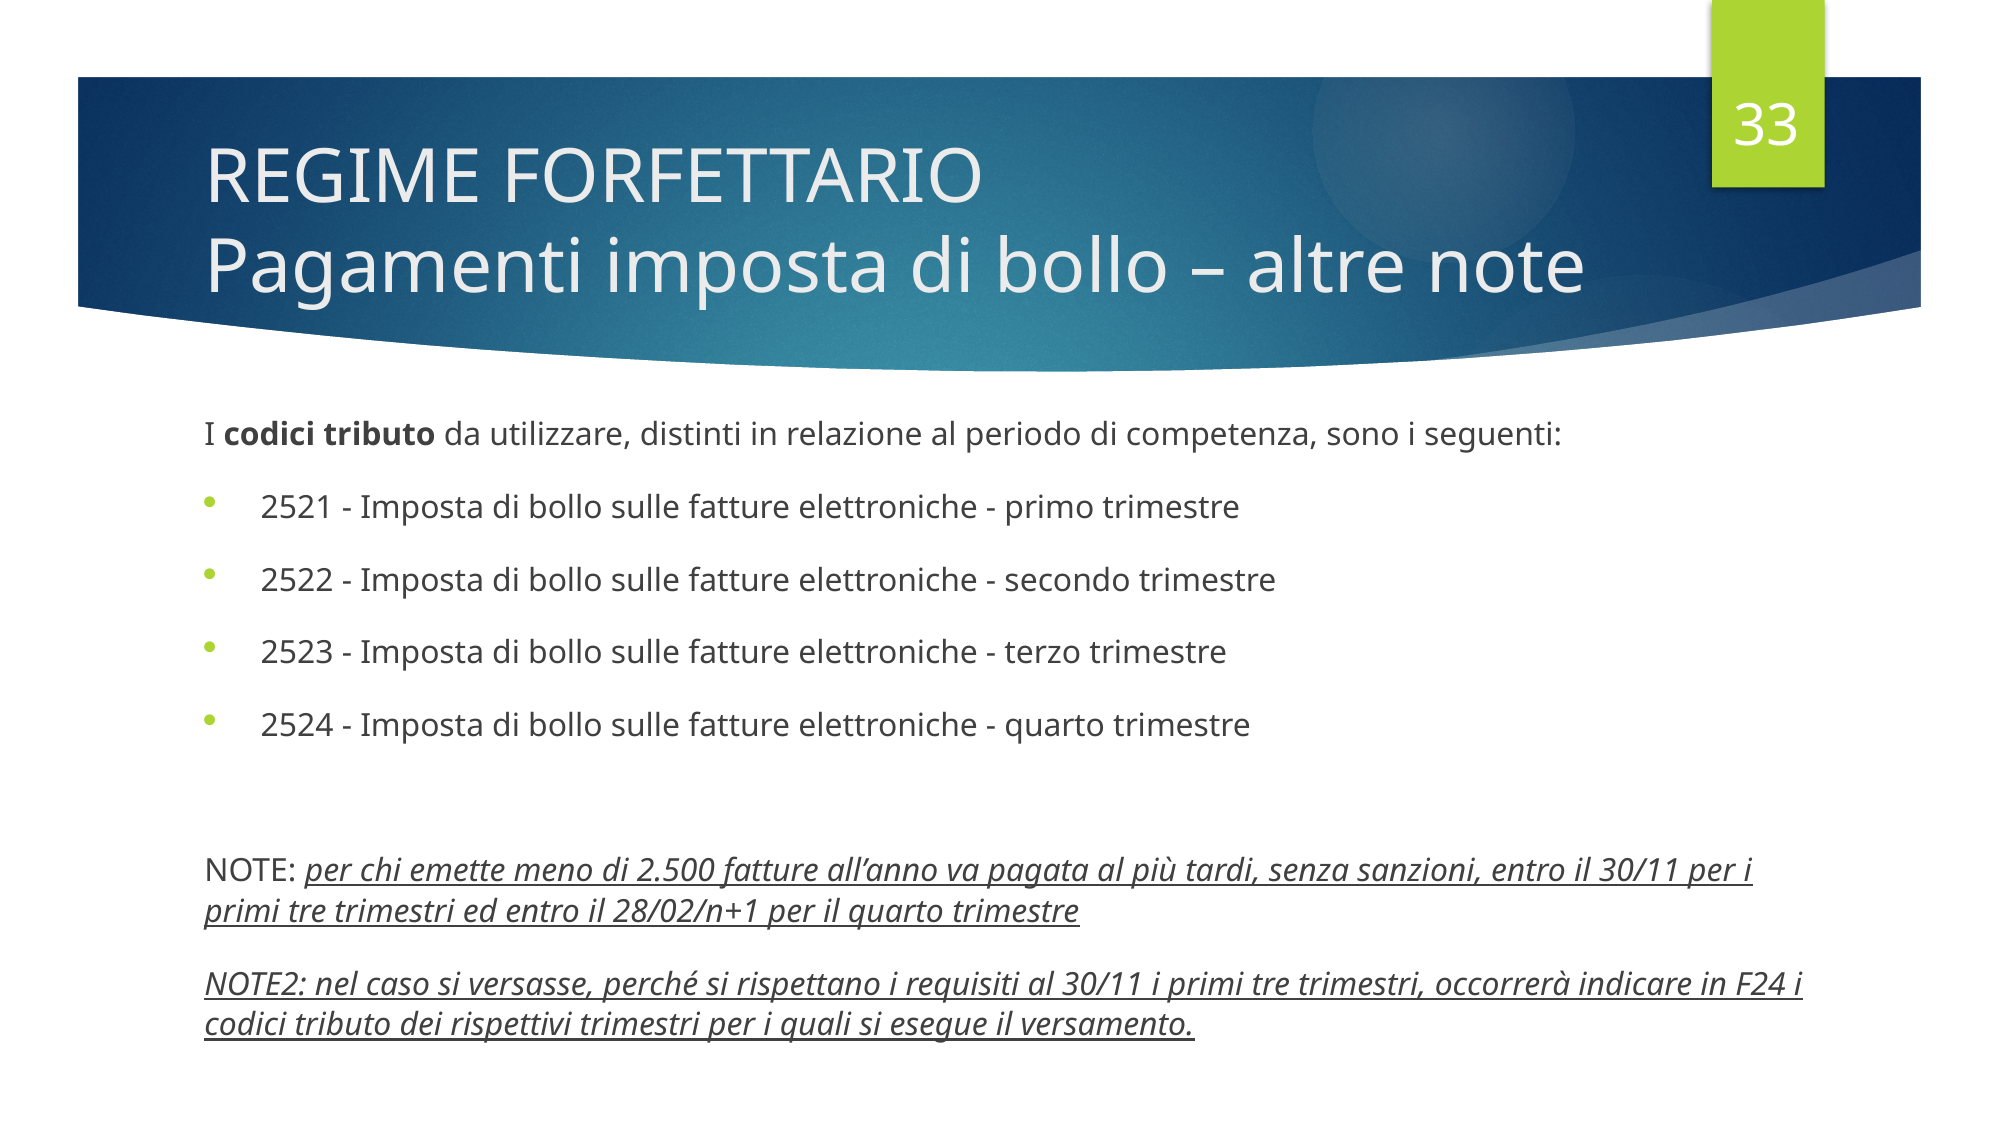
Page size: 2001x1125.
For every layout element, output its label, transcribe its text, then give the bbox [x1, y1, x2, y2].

title REGIME FORFETTARIO Pagamenti imposta di bollo – altre note [189, 159, 1699, 276]
slide_number 33 [1698, 48, 1836, 175]
list I codici tributo da utilizzare, distinti in relazione al periodo di competenza, sono i seguenti: 2521 - Imposta di bollo sulle fatture elettroniche - primo trimestre 2522 - Imposta di bollo sulle fatture elettroniche - secondo trimestre 2523 - Imposta di bollo sulle fatture elettroniche - terzo trimestre 2524 - Imposta di bollo sulle fatture elettroniche - quarto trimestre NOTE: per chi emette meno di 2.500 fatture all’anno va pagata al più tardi, senza sanzioni, entro il 30/11 per i primi tre trimestri ed entro il 28/02/n+1 per il quarto trimestre NOTE2: nel caso si versasse, perché si rispettano i requisiti al 30/11 i primi tre trimestri, occorrerà indicare in F24 i codici tributo dei rispettivi trimestri per i quali si esegue il versamento. [189, 403, 1836, 1054]
